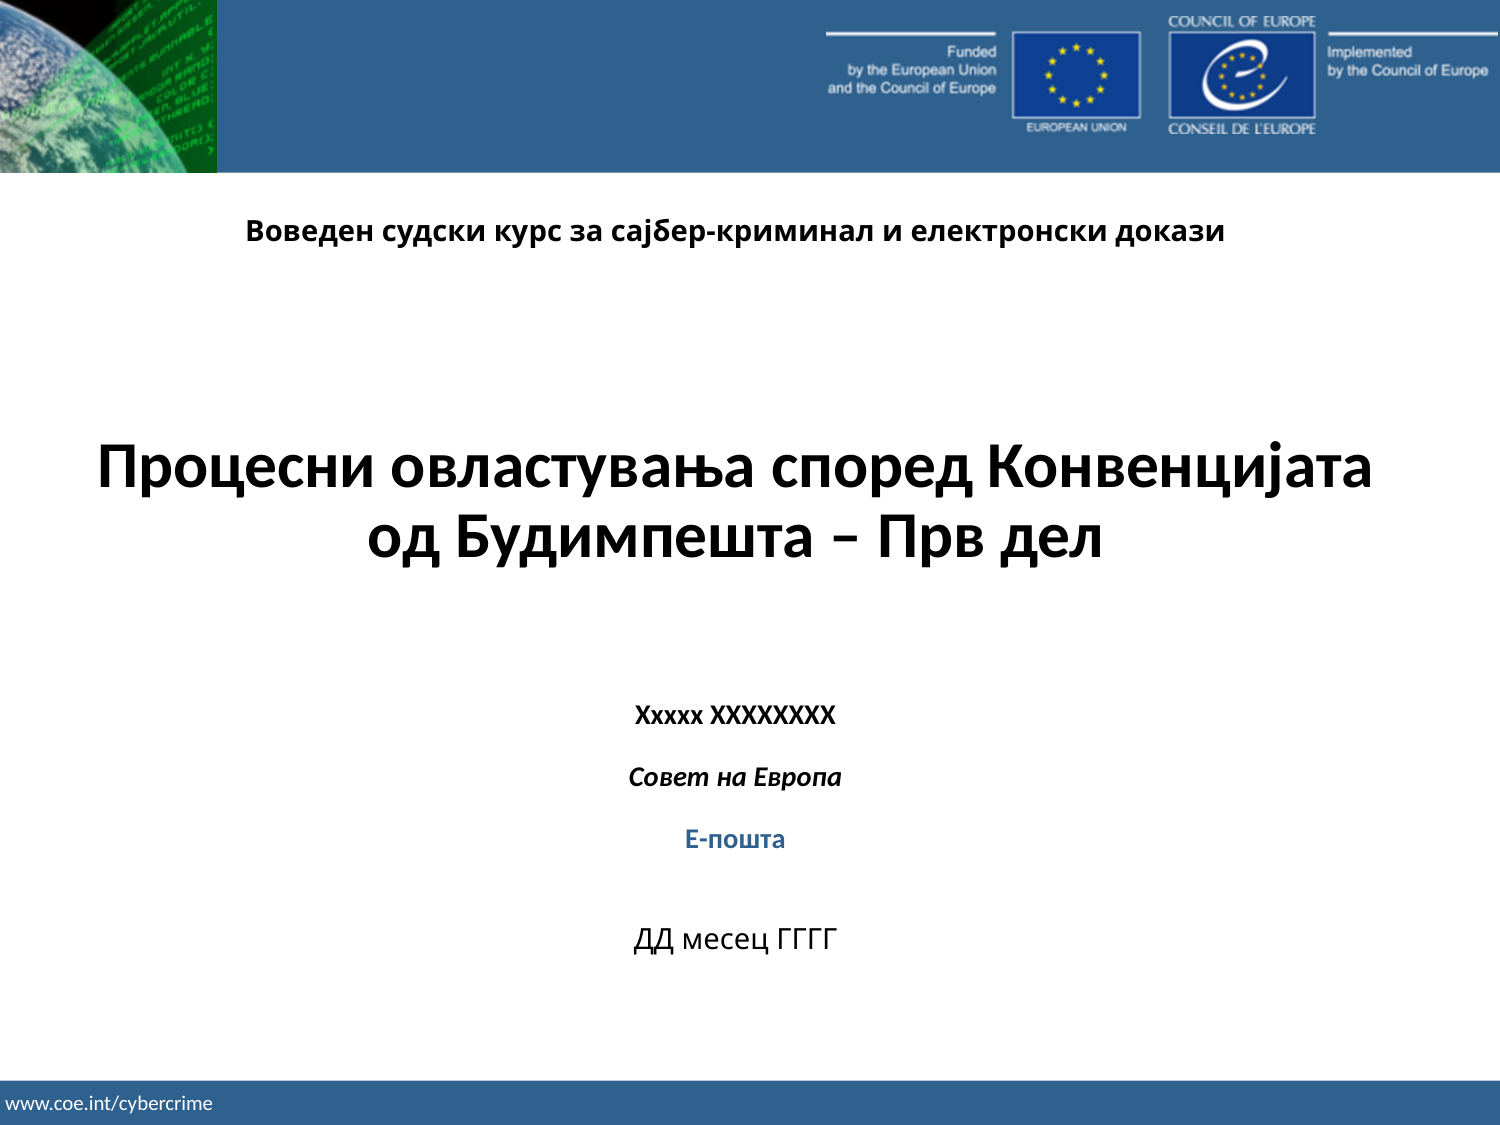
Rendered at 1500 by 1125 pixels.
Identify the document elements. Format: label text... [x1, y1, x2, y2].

list Воведен судски курс за сајбер-криминал и електронски докази [73, 205, 1398, 324]
list Процесни овластувања според Конвенцијата од Будимпешта – Прв дел Xxxxx XXXXXXXX Совет на Европа Е-пошта [73, 423, 1398, 862]
list ДД месец ГГГГ [73, 916, 1398, 1017]
picture [826, 16, 1498, 134]
picture [0, 0, 217, 173]
